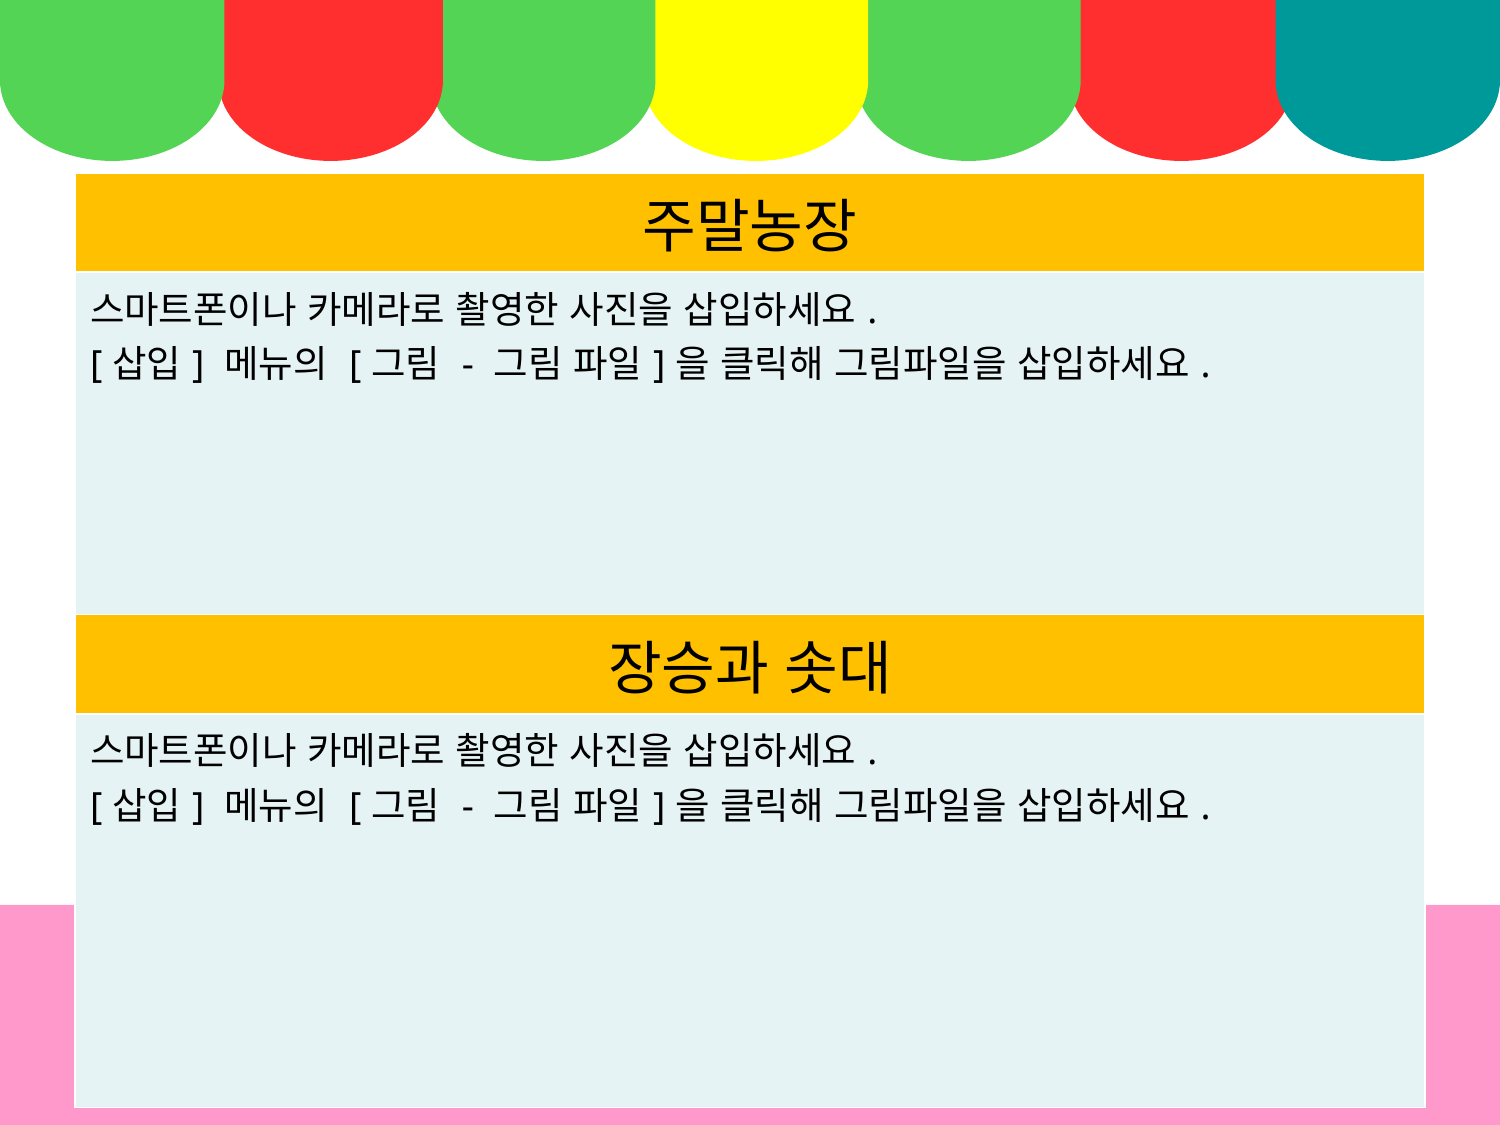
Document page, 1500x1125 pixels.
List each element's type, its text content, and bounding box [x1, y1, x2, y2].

table_cell 스마트폰이나 카메라로 촬영한 사진을 삽입하세요. [삽입] 메뉴의 [그림 - 그림 파일]을 클릭해 그림파일을 삽입하세요. [76, 715, 1424, 1107]
table_header 주말농장 [76, 174, 1424, 271]
table_cell 스마트폰이나 카메라로 촬영한 사진을 삽입하세요. [삽입] 메뉴의 [그림 - 그림 파일]을 클릭해 그림파일을 삽입하세요. [76, 273, 1424, 614]
table_cell 장승과 솟대 [76, 615, 1424, 713]
